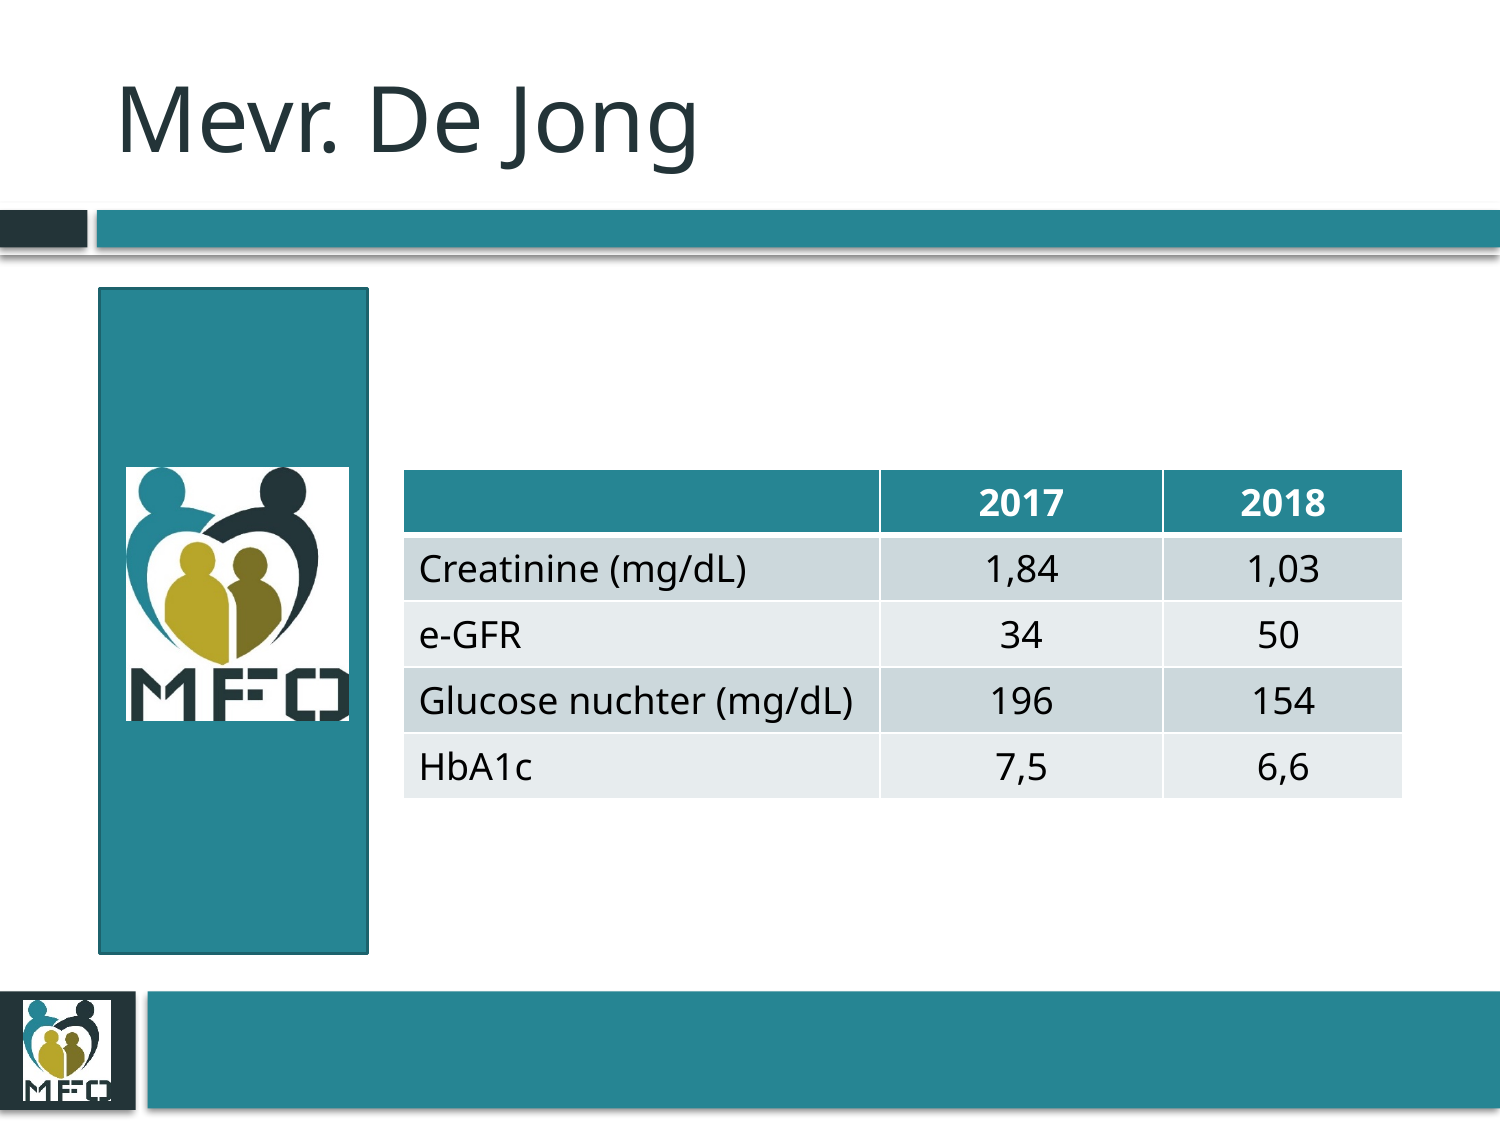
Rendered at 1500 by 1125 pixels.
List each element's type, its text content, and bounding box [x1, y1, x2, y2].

title Mevr. De Jong [99, 44, 1425, 188]
table_cell 7,5 [881, 734, 1162, 798]
list [382, 288, 1425, 953]
picture [23, 1000, 111, 1101]
table_cell Creatinine (mg/dL) [404, 538, 879, 600]
table_cell Glucose nuchter (mg/dL) [404, 668, 879, 732]
table_header 2017 [881, 470, 1162, 532]
table_cell HbA1c [404, 734, 879, 798]
table_cell 50 [1164, 602, 1402, 666]
table_header 2018 [1164, 470, 1402, 532]
table_cell 34 [881, 602, 1162, 666]
table_cell 196 [881, 668, 1162, 732]
table_cell 1,03 [1164, 538, 1402, 600]
picture [126, 467, 349, 721]
table_cell 6,6 [1164, 734, 1402, 798]
table_header [404, 470, 879, 532]
table_cell e-GFR [404, 602, 879, 666]
table_cell 154 [1164, 668, 1402, 732]
table_cell 1,84 [881, 538, 1162, 600]
